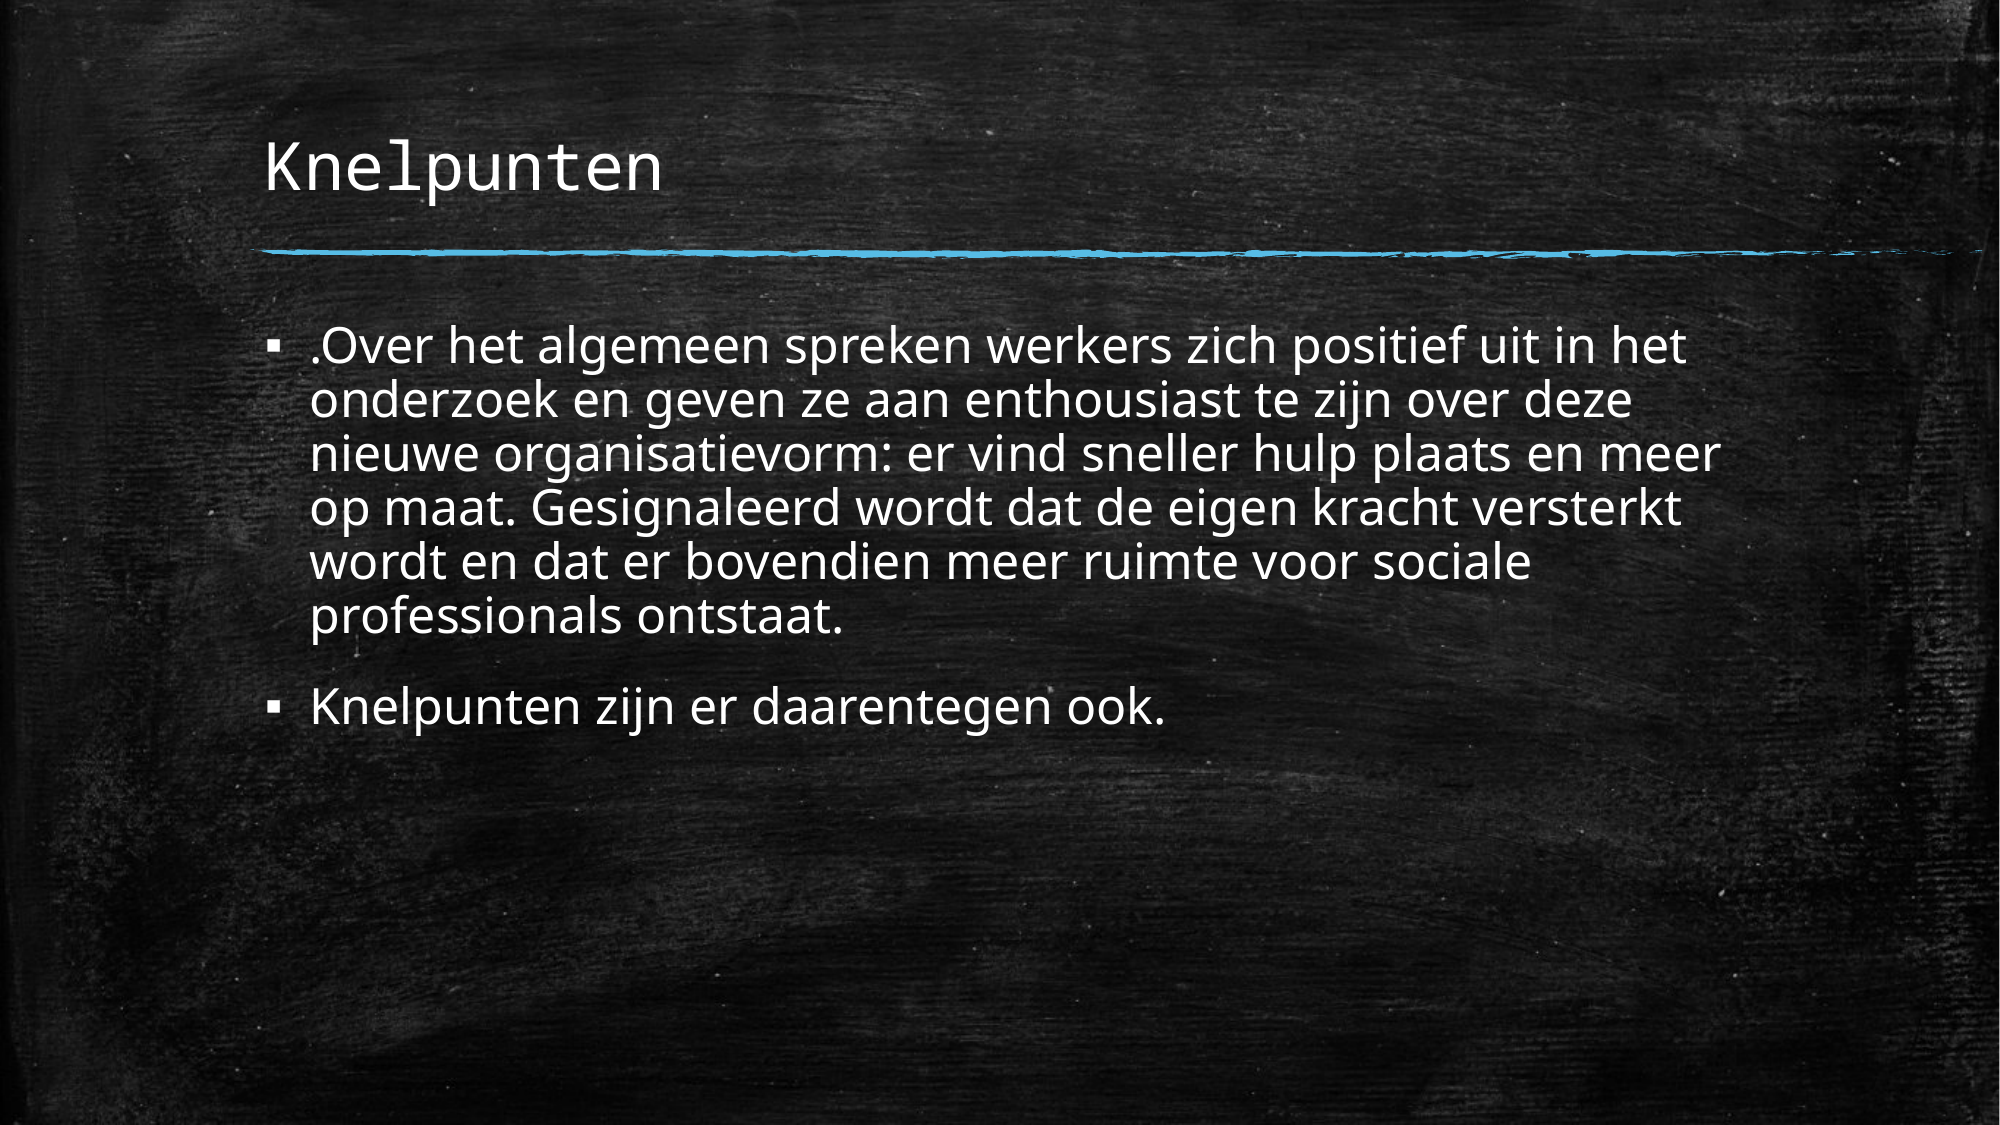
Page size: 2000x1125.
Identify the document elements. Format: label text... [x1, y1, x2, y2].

title Knelpunten [249, 45, 1750, 213]
list .Over het algemeen spreken werkers zich positief uit in het onderzoek en geven ze aan enthousiast te zijn over deze nieuwe organisatievorm: er vind sneller hulp plaats en meer op maat. Gesignaleerd wordt dat de eigen kracht versterkt wordt en dat er bovendien meer ruimte voor sociale professionals ontstaat. Knelpunten zijn er daarentegen ook. [249, 312, 1750, 1013]
